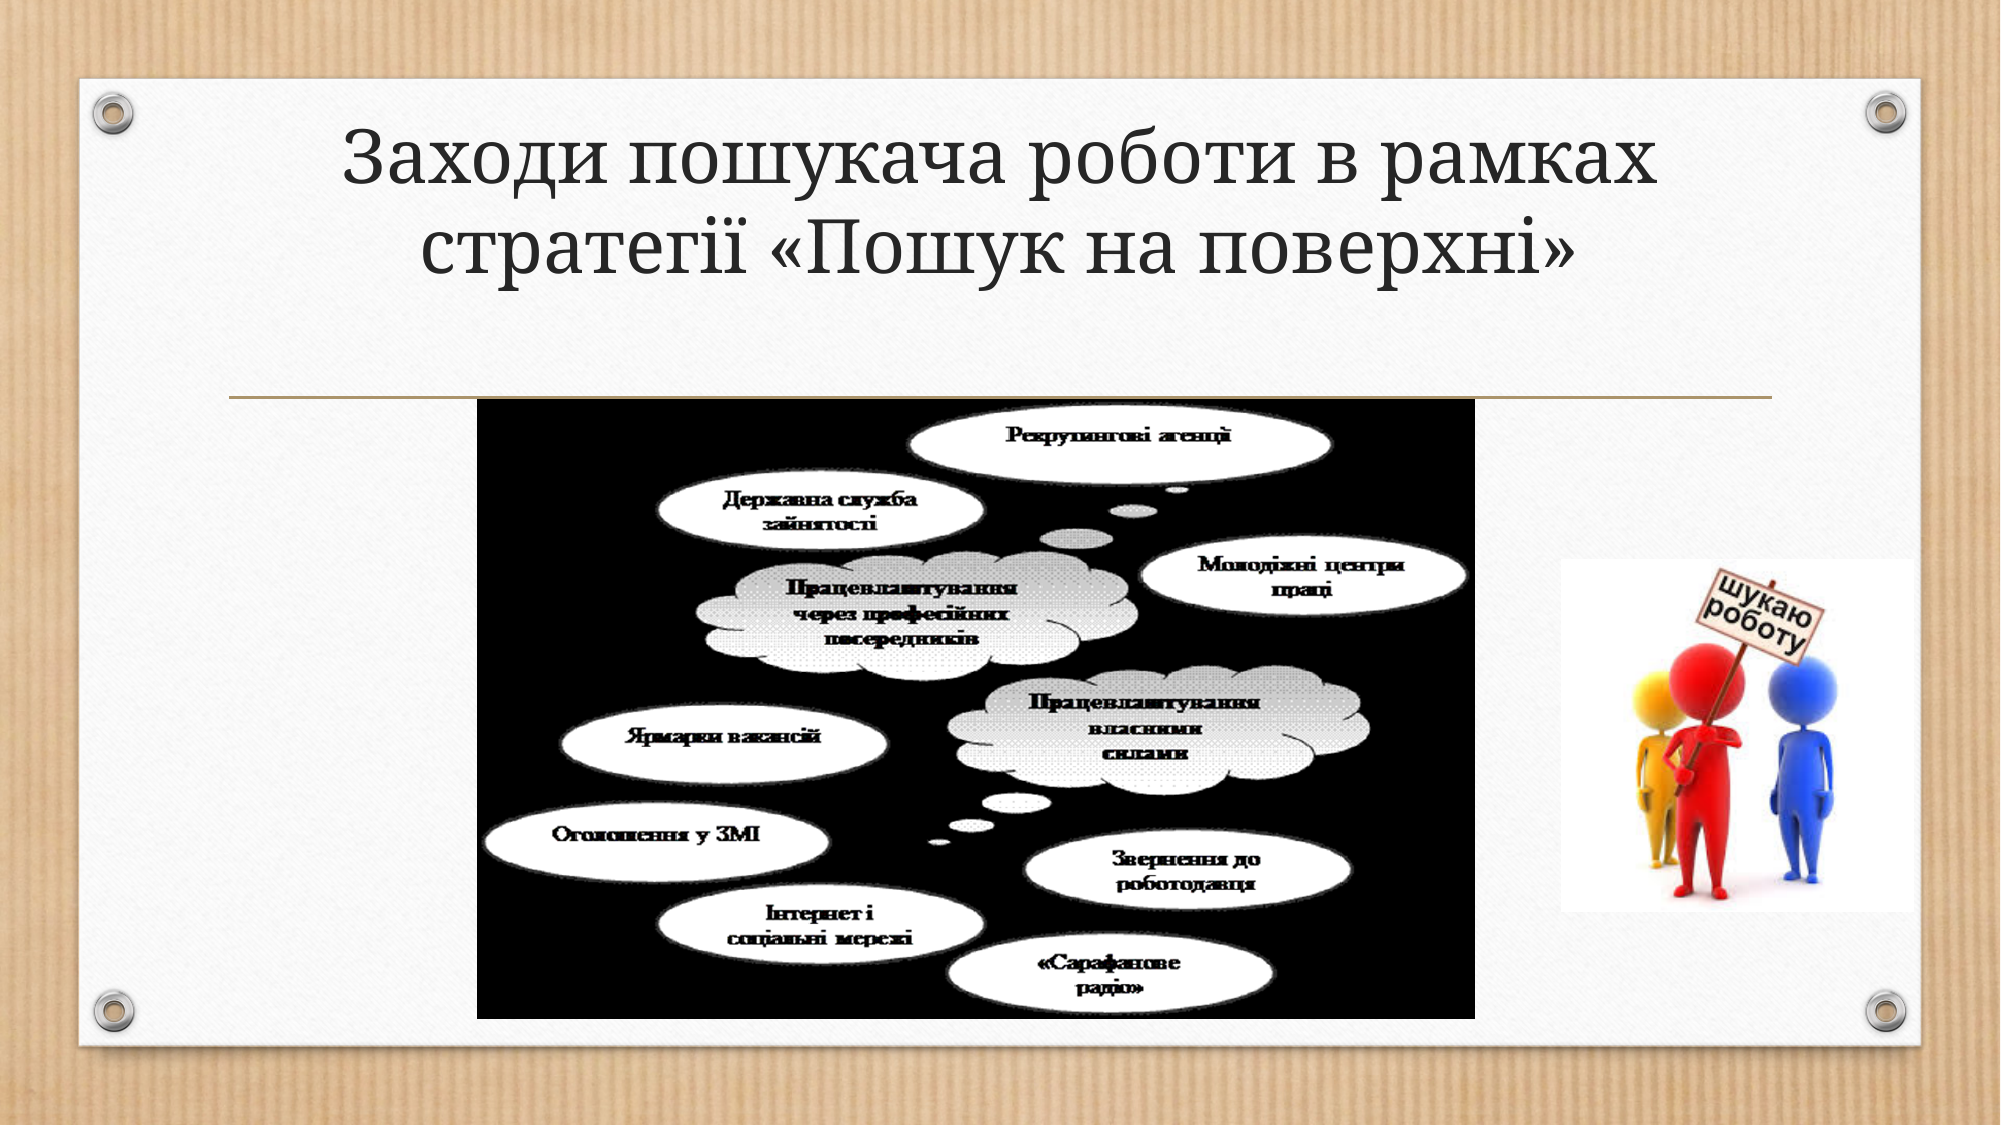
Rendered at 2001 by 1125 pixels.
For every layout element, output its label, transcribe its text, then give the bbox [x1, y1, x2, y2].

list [477, 398, 1475, 1019]
title Заходи пошукача роботи в рамках стратегії «Пошук на поверхні» [212, 91, 1788, 306]
picture [0, 0, 2001, 1125]
